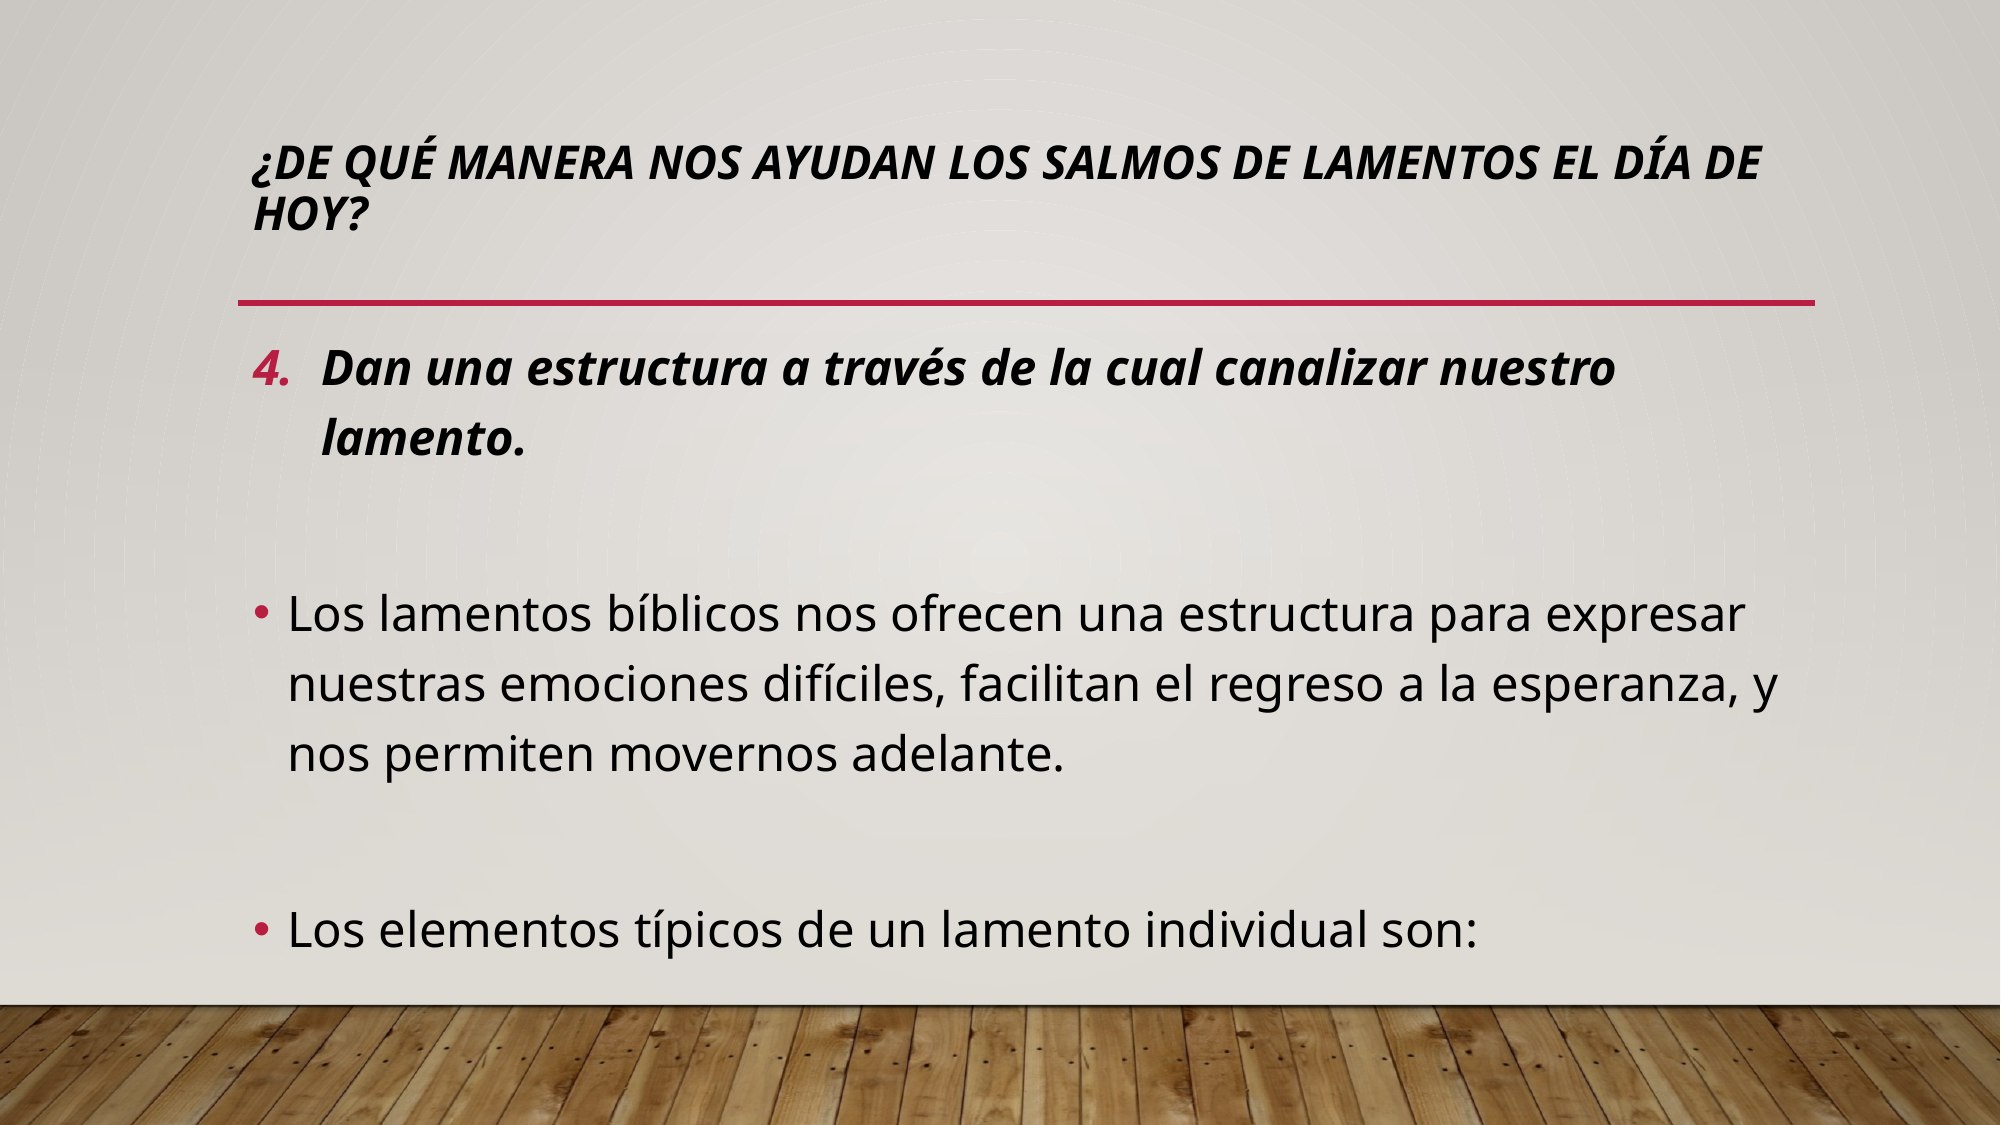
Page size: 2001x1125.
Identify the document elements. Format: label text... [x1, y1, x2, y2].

title ¿De qué manera nos ayudan los salmos de lamentos el día de hoy? [238, 131, 1814, 305]
list Dan una estructura a través de la cual canalizar nuestro lamento. Los lamentos bíblicos nos ofrecen una estructura para expresar nuestras emociones difíciles, facilitan el regreso a la esperanza, y nos permiten movernos adelante. Los elementos típicos de un lamento individual son: [238, 317, 1814, 973]
picture [0, 1005, 2000, 1125]
